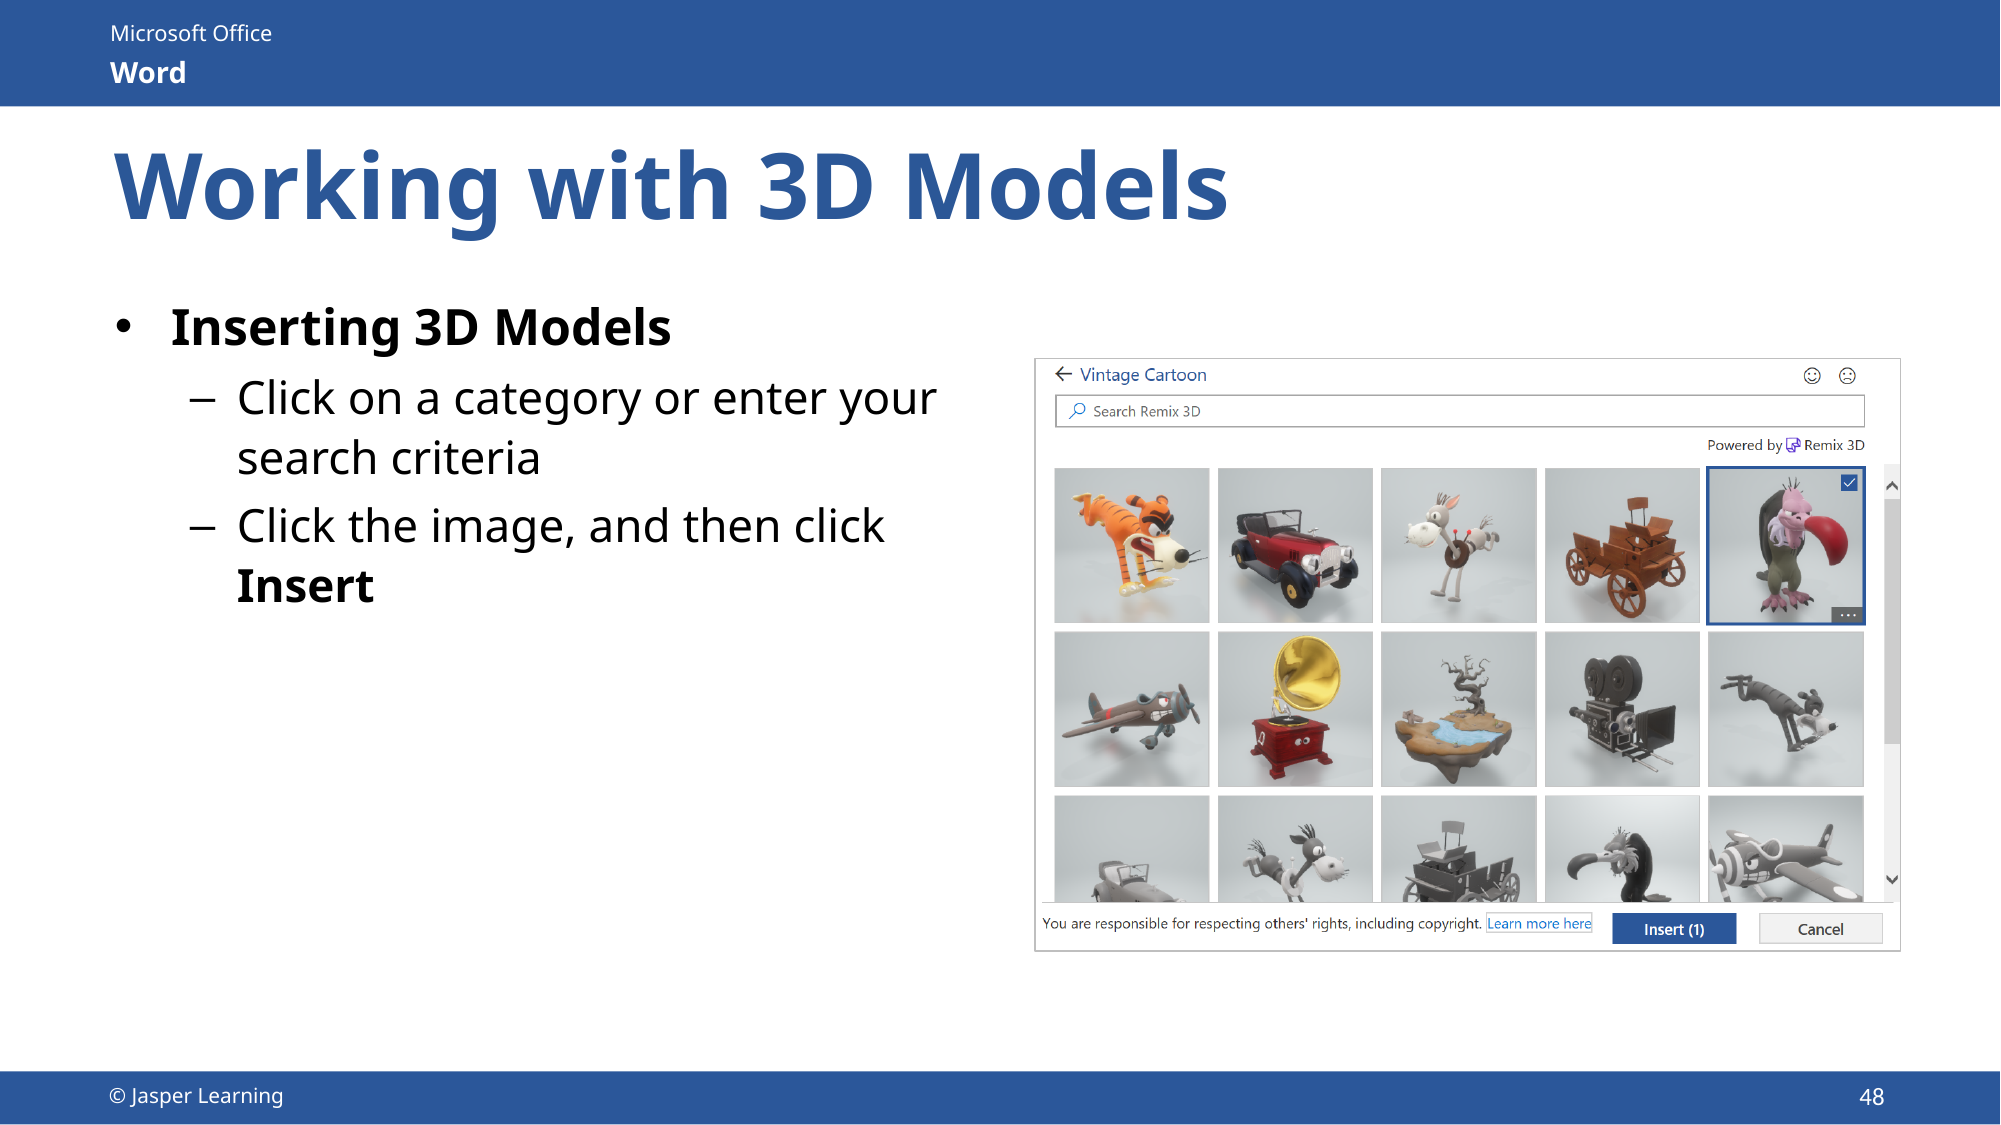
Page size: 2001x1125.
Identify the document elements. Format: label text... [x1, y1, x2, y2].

title Working with 3D Models [99, 118, 1866, 248]
slide_number 48 [1433, 1065, 1900, 1125]
picture [1035, 358, 1901, 951]
footer © Jasper Learning [94, 1066, 769, 1125]
list Inserting 3D Models Click on a category or enter your search criteria Click the image, and then click Insert [99, 283, 1036, 1026]
